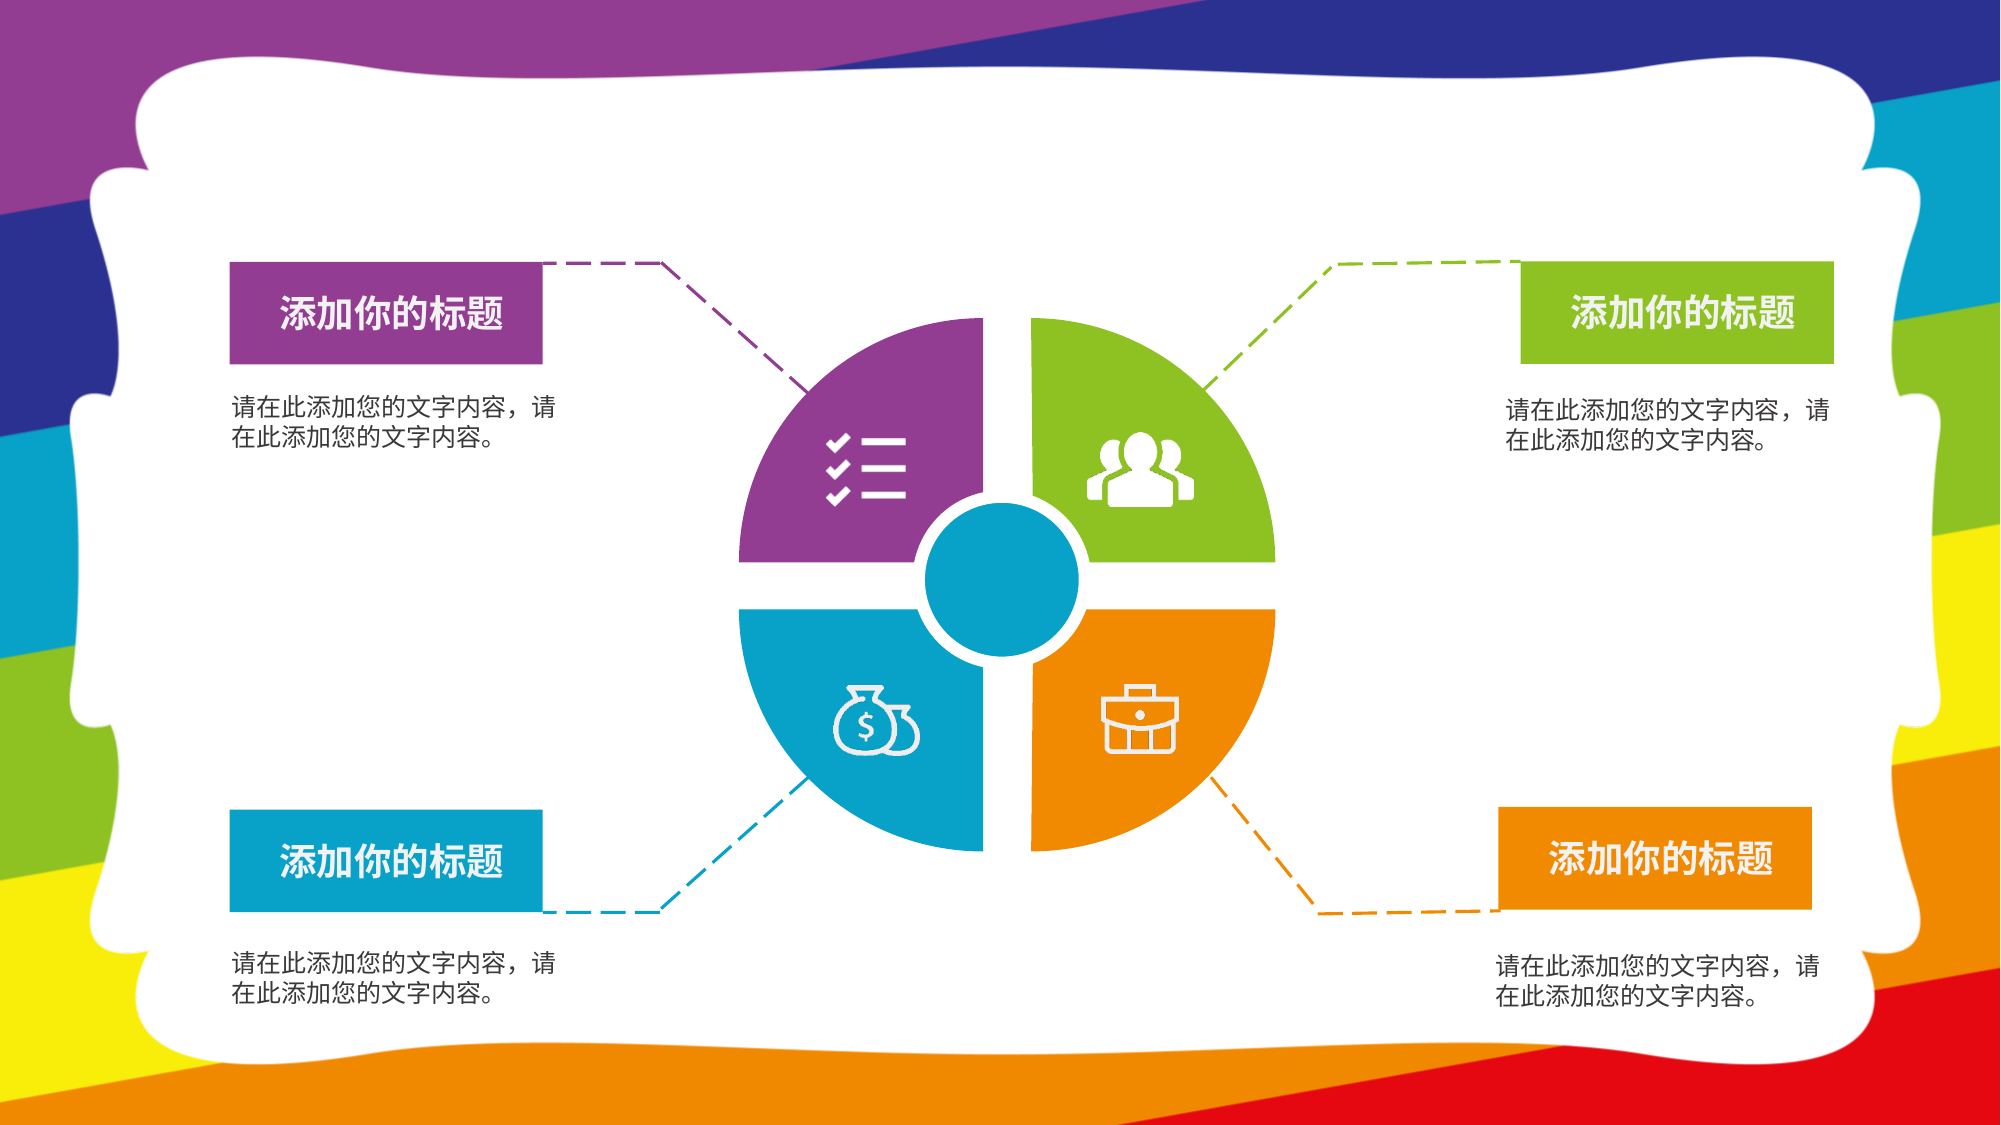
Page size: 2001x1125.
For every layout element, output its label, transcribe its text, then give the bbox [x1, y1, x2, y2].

text_box [229, 261, 543, 365]
text_box [1498, 806, 1812, 910]
text_box 添加你的标题 [241, 830, 543, 891]
text_box [1031, 318, 1276, 563]
text_box [229, 809, 543, 913]
text_box 请在此添加您的文字内容，请在此添加您的文字内容。 [216, 383, 595, 459]
picture [0, 0, 2001, 1125]
text_box 添加你的标题 [241, 282, 543, 343]
text_box [738, 318, 984, 563]
text_box [918, 496, 1086, 663]
text_box [1031, 609, 1276, 852]
text_box 请在此添加您的文字内容，请在此添加您的文字内容。 [216, 939, 595, 1015]
text_box 添加你的标题 [1510, 827, 1812, 888]
text_box [738, 609, 984, 852]
text_box 添加你的标题 [1532, 281, 1834, 342]
text_box 请在此添加您的文字内容，请在此添加您的文字内容。 [1490, 386, 1869, 462]
text_box 请在此添加您的文字内容，请在此添加您的文字内容。 [1480, 943, 1859, 1018]
text_box [1520, 261, 1834, 364]
